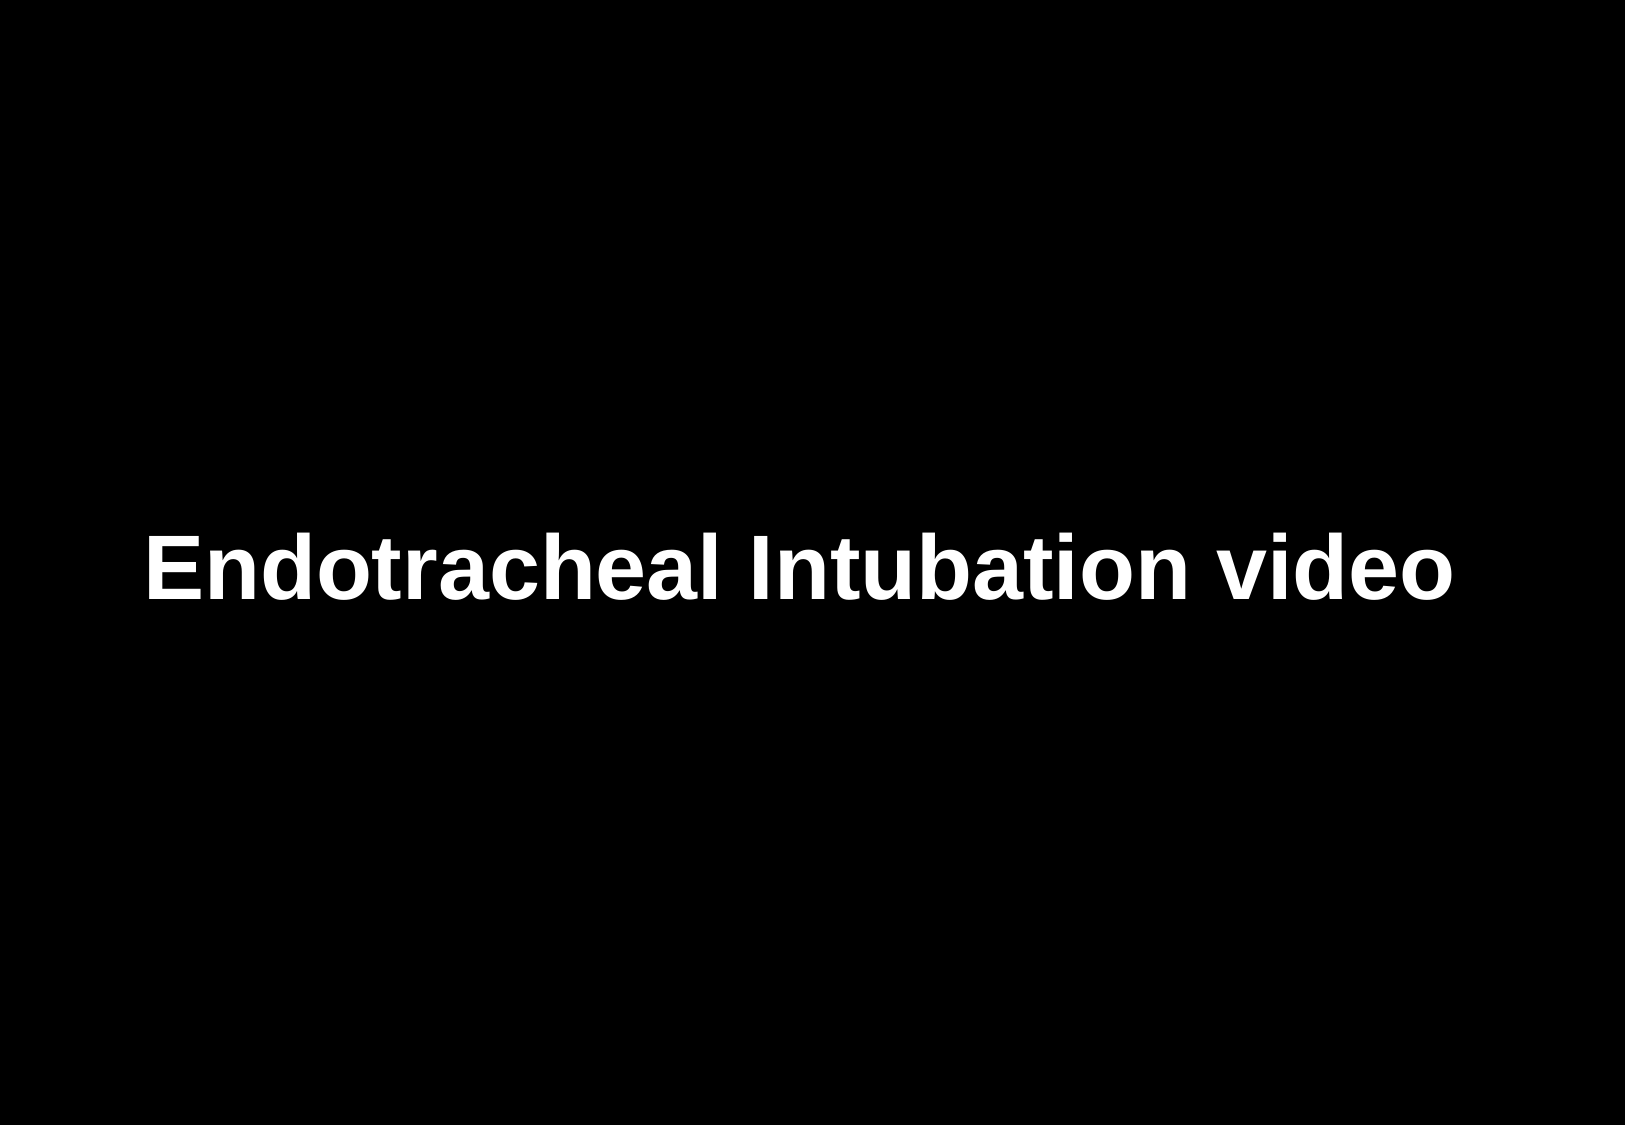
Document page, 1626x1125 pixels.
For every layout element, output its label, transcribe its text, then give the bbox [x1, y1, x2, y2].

title Endotracheal Intubation video [128, 469, 1510, 657]
